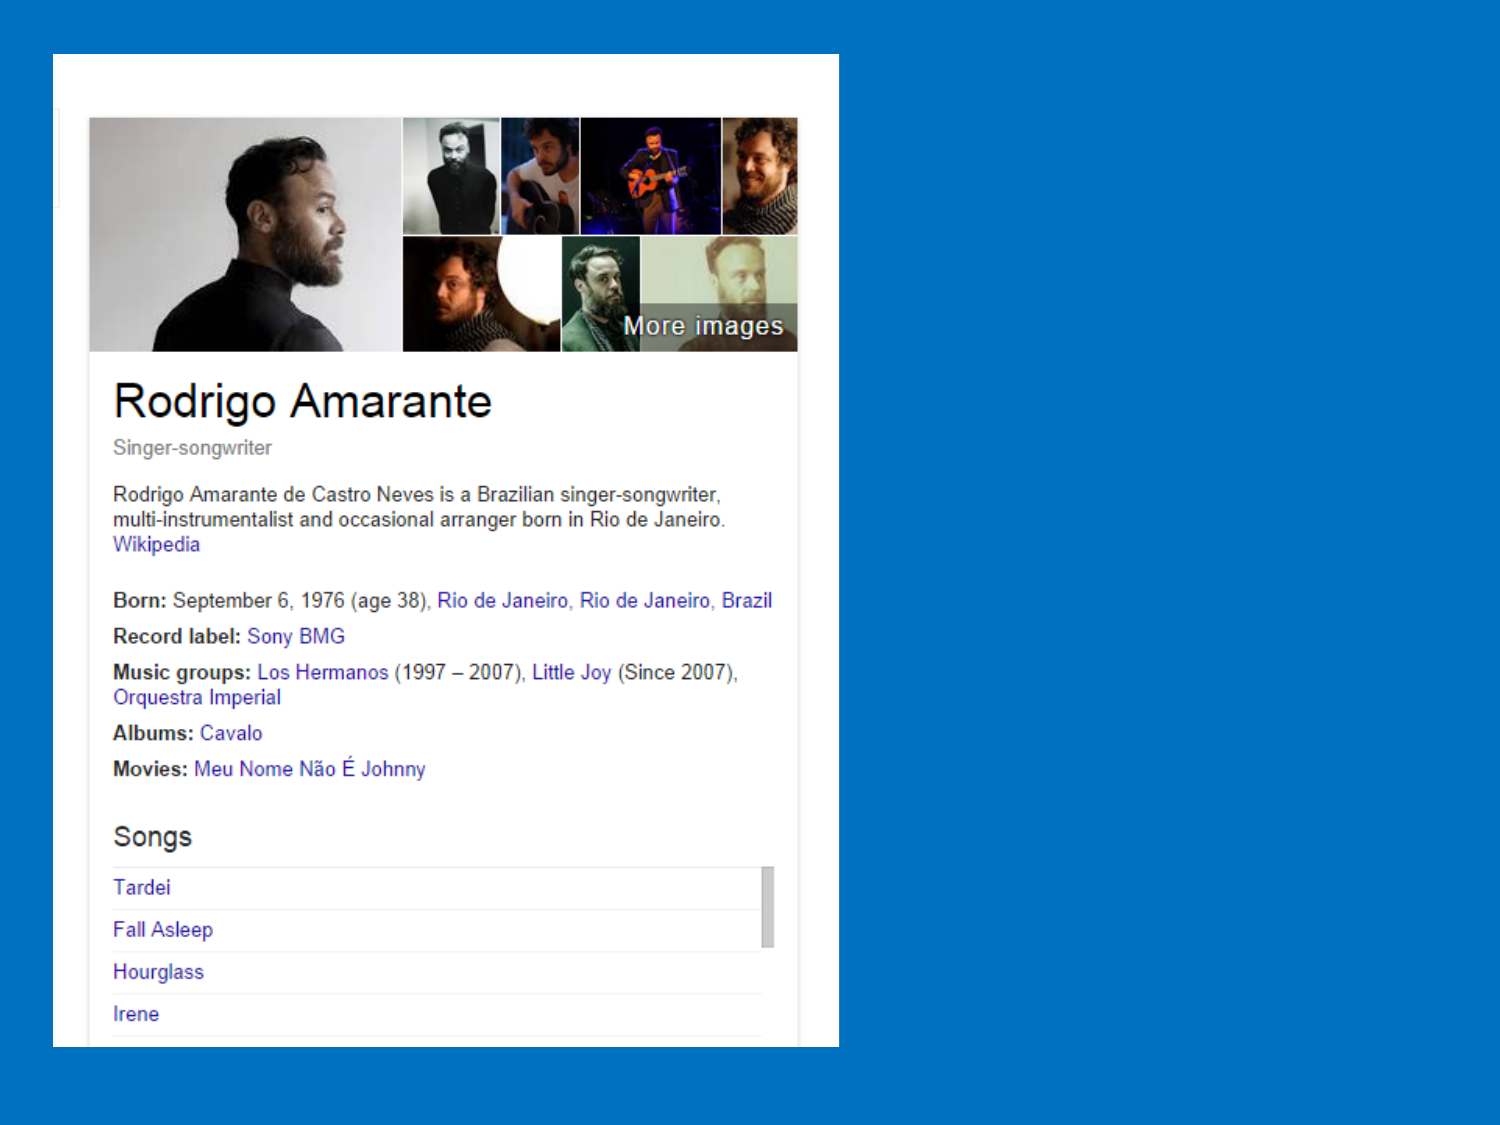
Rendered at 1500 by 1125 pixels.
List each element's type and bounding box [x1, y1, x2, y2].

picture [52, 54, 840, 1047]
